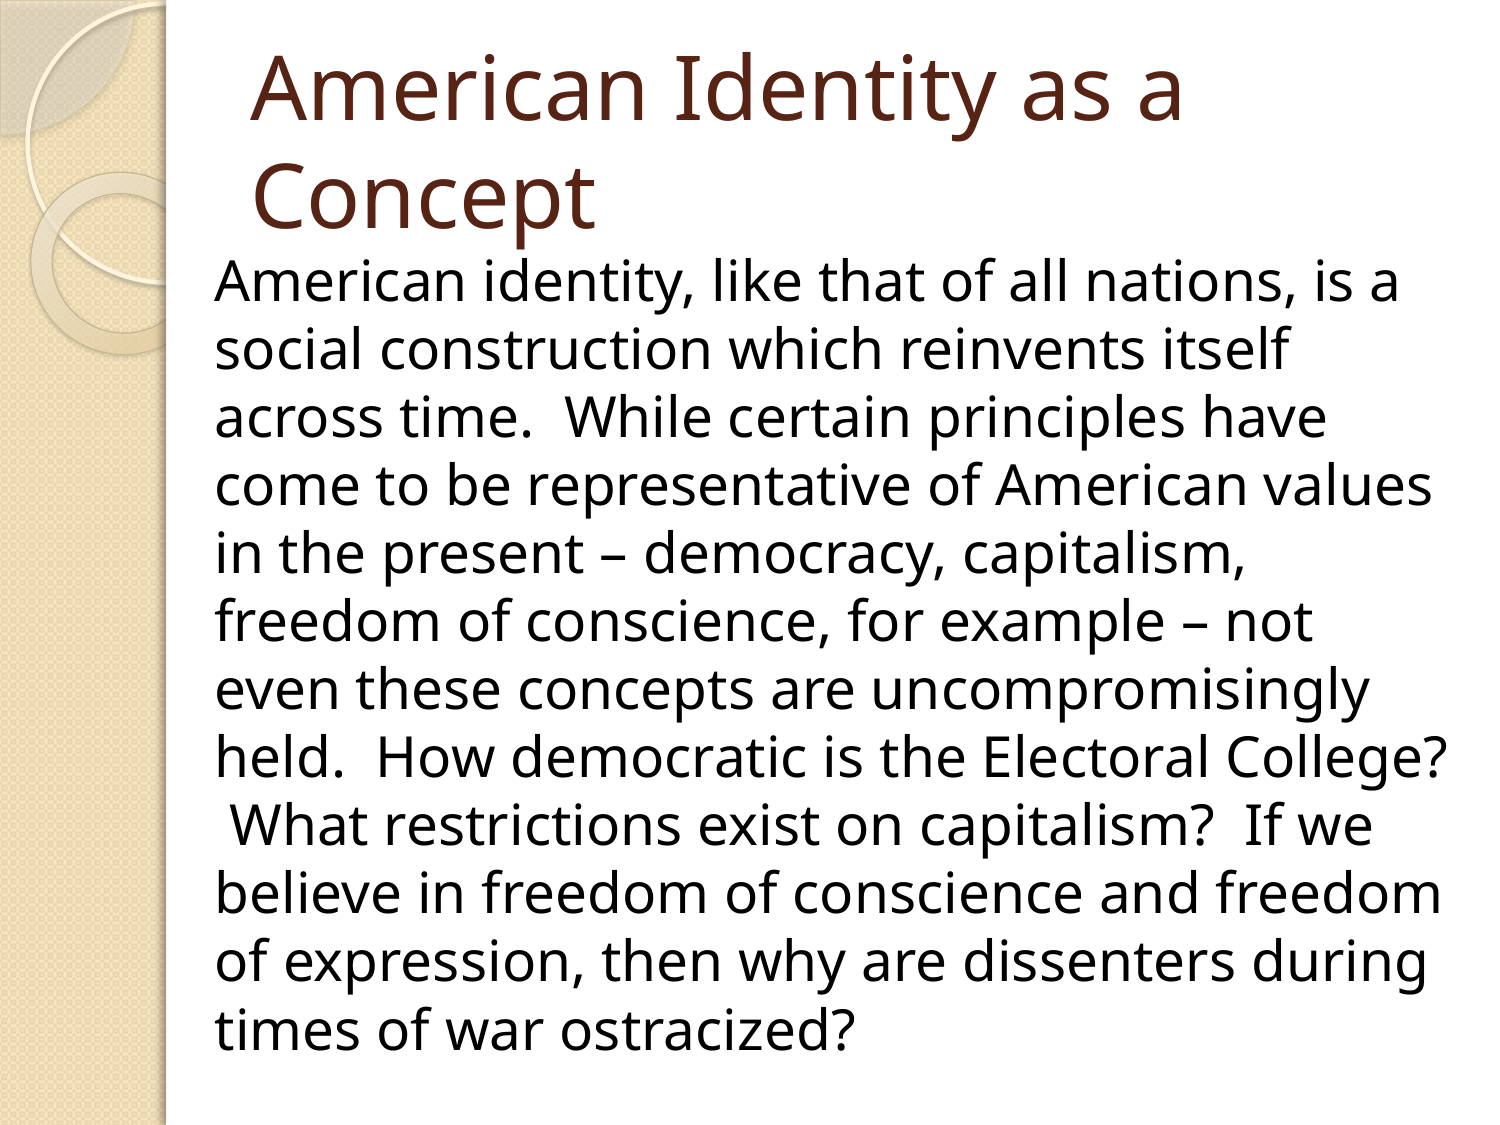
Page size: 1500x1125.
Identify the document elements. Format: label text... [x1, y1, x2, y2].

list American identity, like that of all nations, is a social construction which reinvents itself across time. While certain principles have come to be representative of American values in the present – democracy, capitalism, freedom of conscience, for example – not even these concepts are uncompromisingly held. How democratic is the Electoral College? What restrictions exist on capitalism? If we believe in freedom of conscience and freedom of expression, then why are dissenters during times of war ostracized? [187, 237, 1466, 1100]
title American Identity as a Concept [235, 45, 1466, 233]
